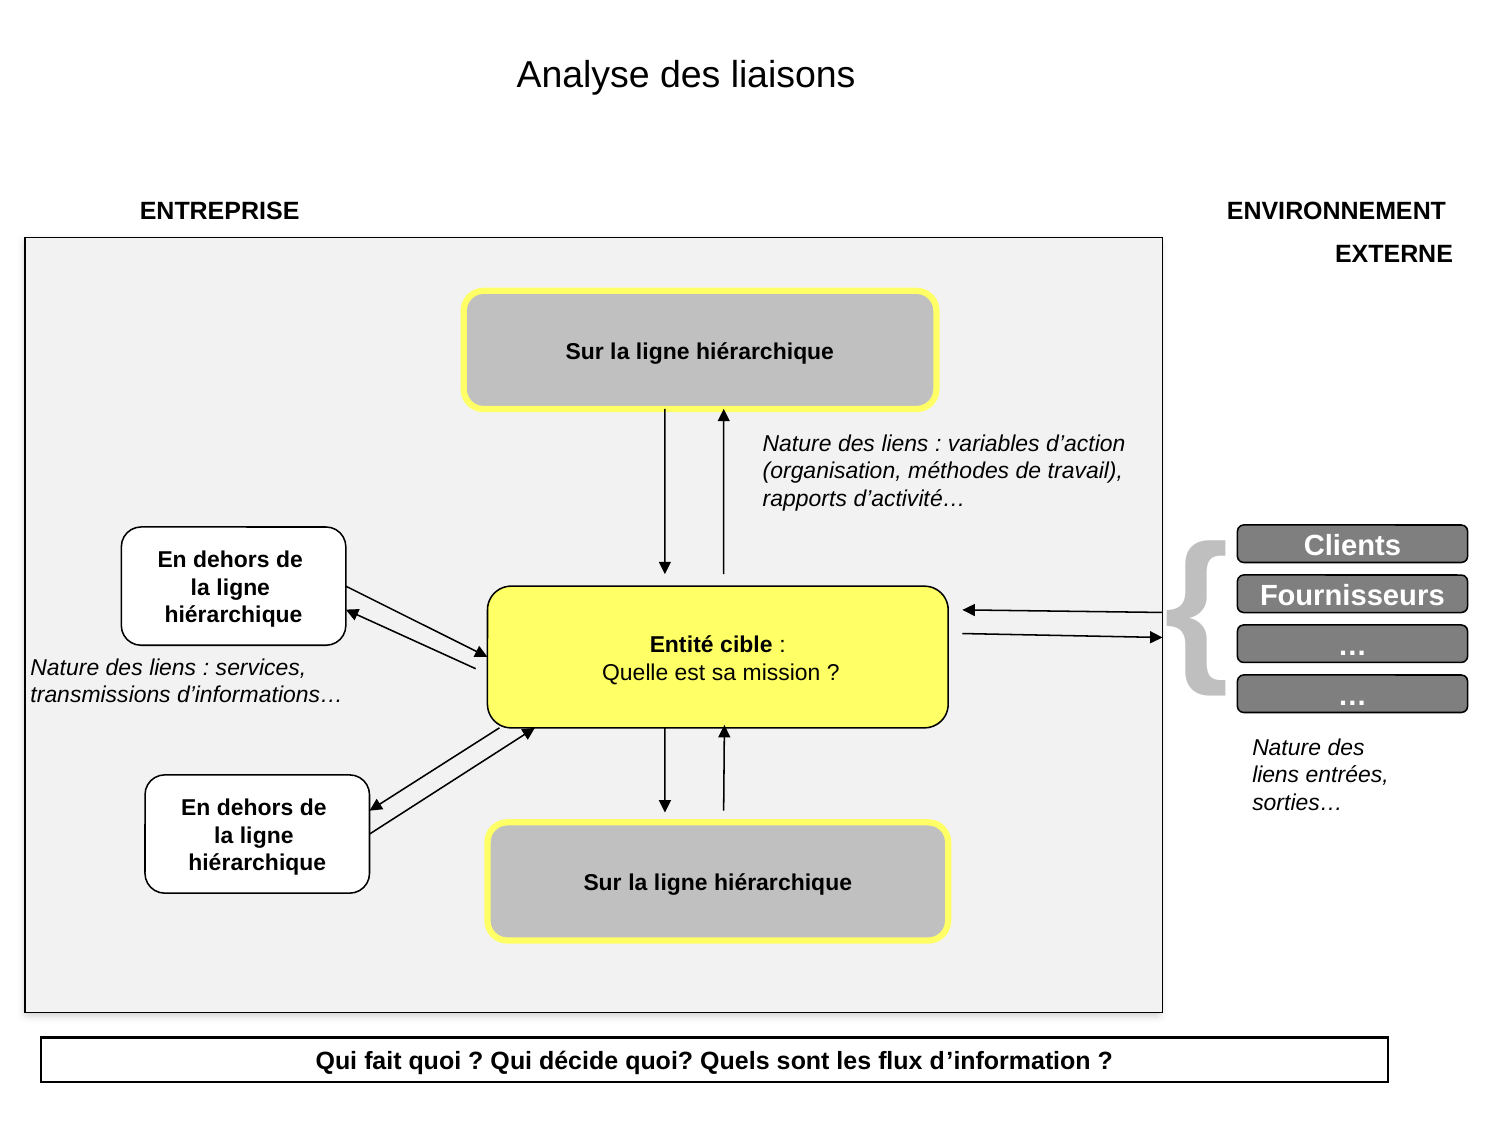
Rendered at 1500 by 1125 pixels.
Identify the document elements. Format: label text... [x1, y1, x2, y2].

text_box En dehors de la ligne hiérarchique [121, 526, 346, 645]
text_box [717, 408, 730, 575]
text_box Entité cible : Quelle est sa mission ? [487, 586, 949, 728]
text_box Nature des liens : variables d’action (organisation, méthodes de travail), rapports d’activité… [747, 420, 1174, 518]
text_box Nature des liens : services, transmissions d’informations… [15, 645, 418, 715]
text_box Analyse des liaisons [501, 42, 880, 103]
text_box Clients [1237, 524, 1468, 563]
text_box [658, 727, 672, 813]
text_box Sur la ligne hiérarchique [463, 290, 937, 410]
text_box [24, 237, 1163, 1013]
text_box En dehors de la ligne hiérarchique [144, 774, 370, 894]
text_box [962, 631, 1163, 644]
text_box ENTREPRISE [124, 187, 480, 233]
text_box [369, 727, 535, 835]
text_box [658, 408, 672, 575]
text_box ENVIRONNEMENT EXTERNE [1025, 187, 1468, 275]
text_box Sur la ligne hiérarchique [487, 822, 949, 941]
text_box [345, 609, 476, 669]
text_box [718, 724, 731, 811]
text_box [369, 727, 500, 811]
title { [1087, 412, 1261, 778]
text_box Fournisseurs [1237, 574, 1468, 613]
text_box Qui fait quoi ? Qui décide quoi? Quels sont les flux d’information ? [41, 1037, 1388, 1083]
text_box Nature des liens entrées, sorties… [1237, 724, 1415, 861]
text_box … [1237, 674, 1468, 713]
text_box … [1237, 624, 1468, 663]
text_box [345, 586, 488, 657]
text_box [962, 603, 1163, 617]
